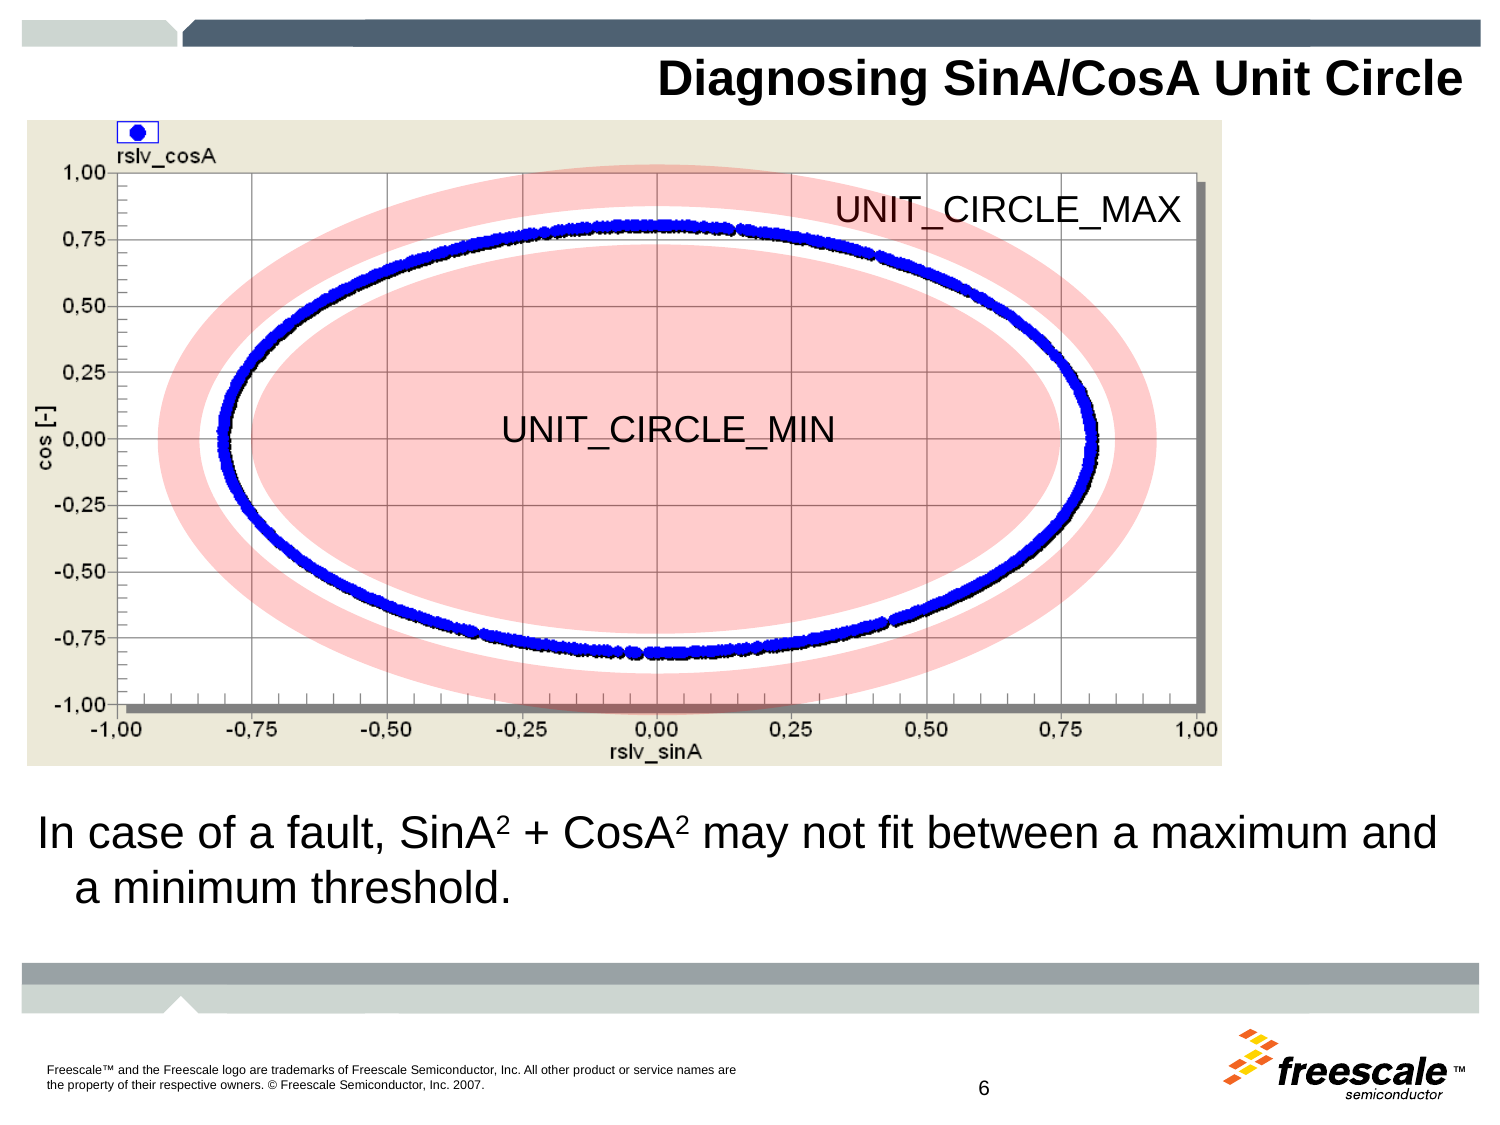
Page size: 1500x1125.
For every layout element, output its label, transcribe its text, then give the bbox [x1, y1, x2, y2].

slide_number 5 [963, 1066, 1077, 1119]
picture [27, 120, 1223, 766]
title Diagnosing SinA/CosA Unit Circle [21, 46, 1480, 155]
list In case of a fault, SinA2 + CosA2 may not fit between a maximum and a minimum threshold. [21, 795, 1480, 952]
